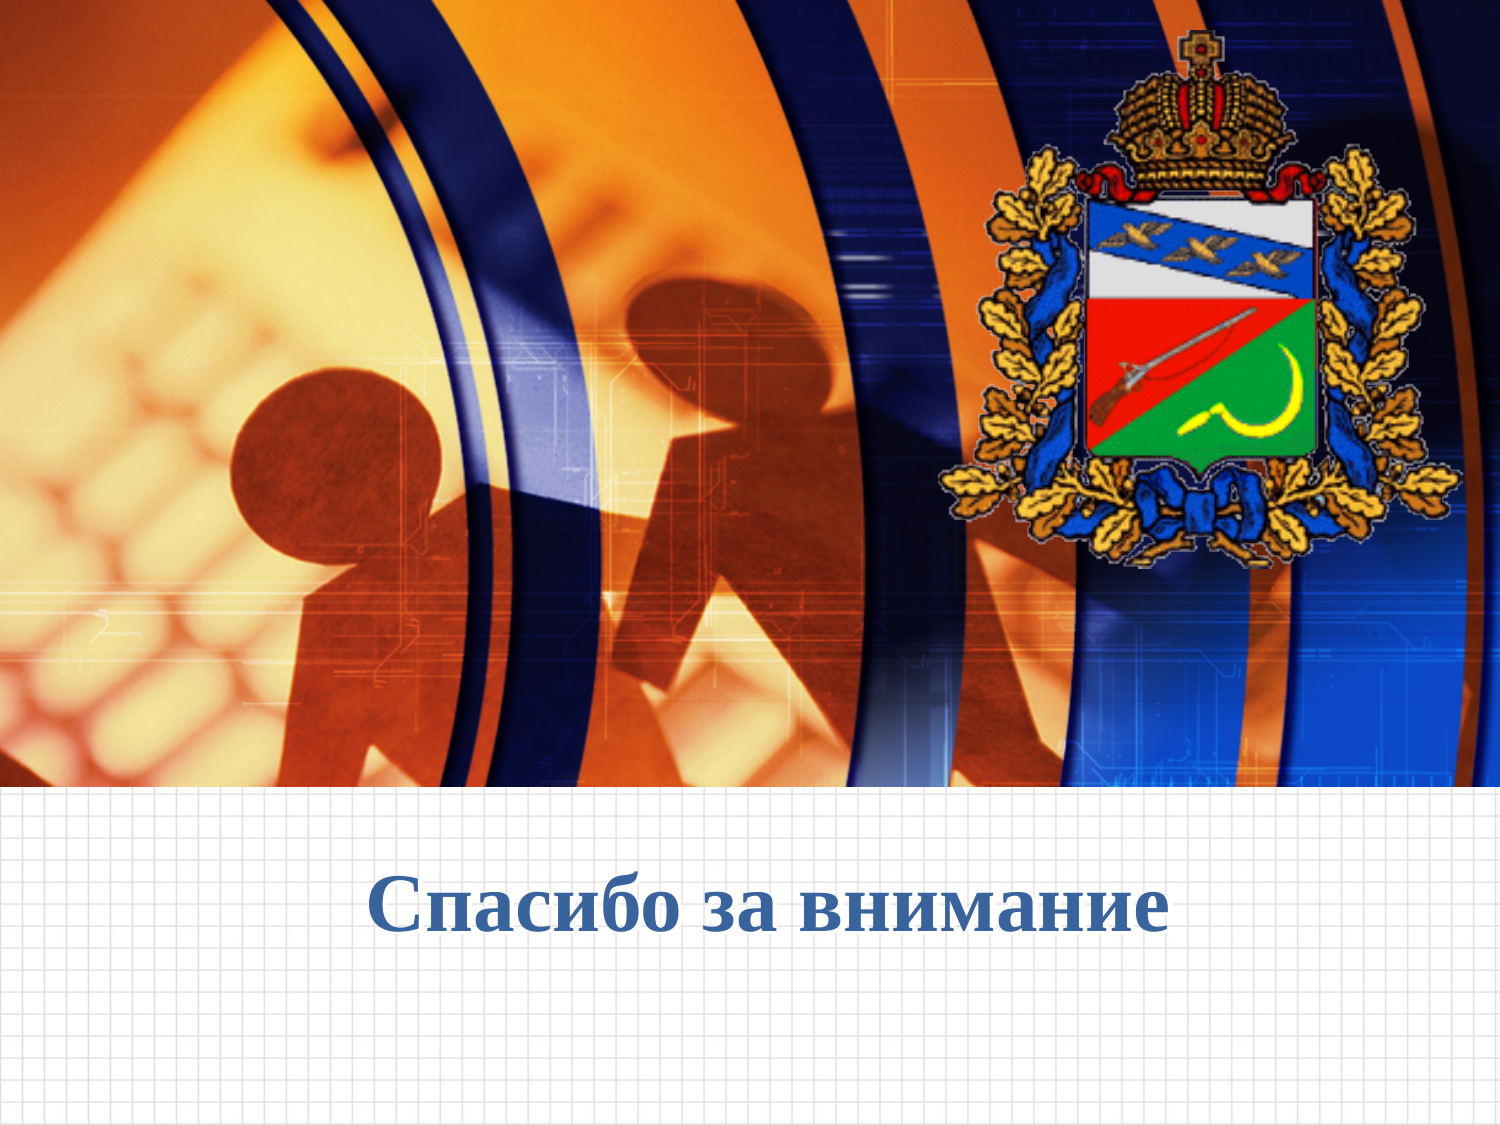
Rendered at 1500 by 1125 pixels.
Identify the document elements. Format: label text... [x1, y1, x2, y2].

title Спасибо за внимание [159, 810, 1378, 986]
picture [0, 0, 1500, 1125]
